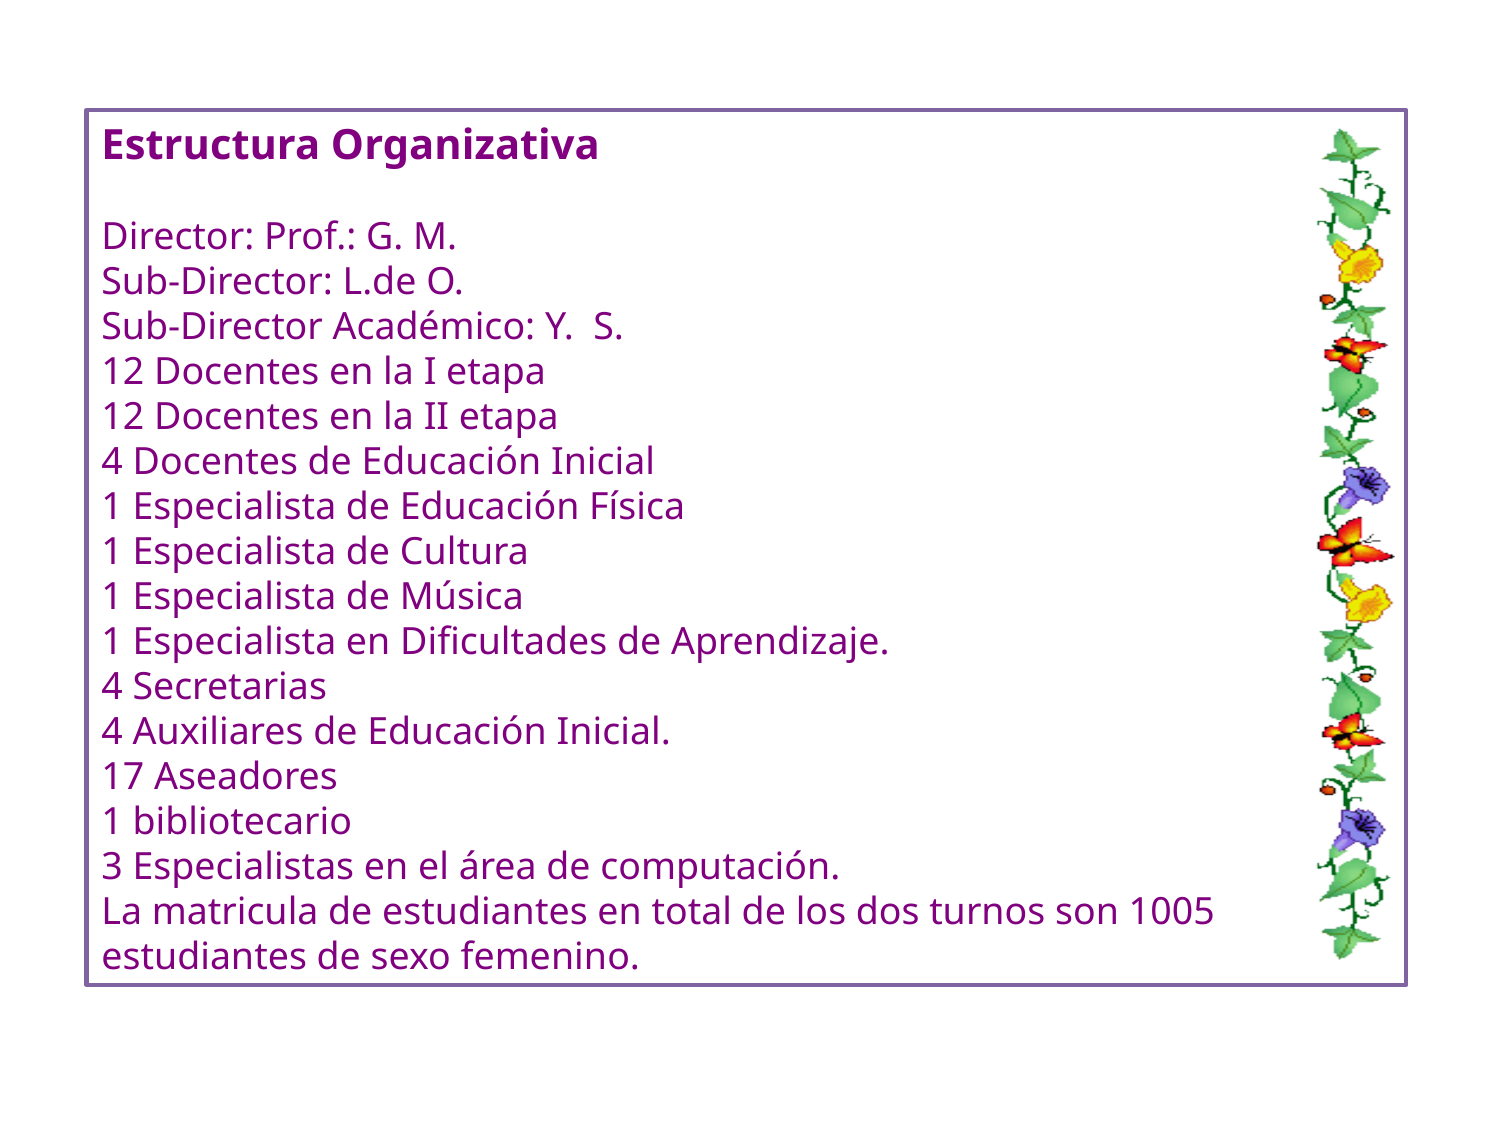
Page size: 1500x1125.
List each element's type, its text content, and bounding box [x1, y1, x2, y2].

picture [937, 129, 1500, 960]
text_box Estructura Organizativa Director: Prof.: G. M. Sub-Director: L.de O. Sub-Director Académico: Y. S. 12 Docentes en la I etapa 12 Docentes en la II etapa 4 Docentes de Educación Inicial 1 Especialista de Educación Física 1 Especialista de Cultura 1 Especialista de Música 1 Especialista en Dificultades de Aprendizaje. 4 Secretarias 4 Auxiliares de Educación Inicial. 17 Aseadores 1 bibliotecario 3 Especialistas en el área de computación. La matricula de estudiantes en total de los dos turnos son 1005 estudiantes de sexo femenino. [84, 108, 1408, 987]
